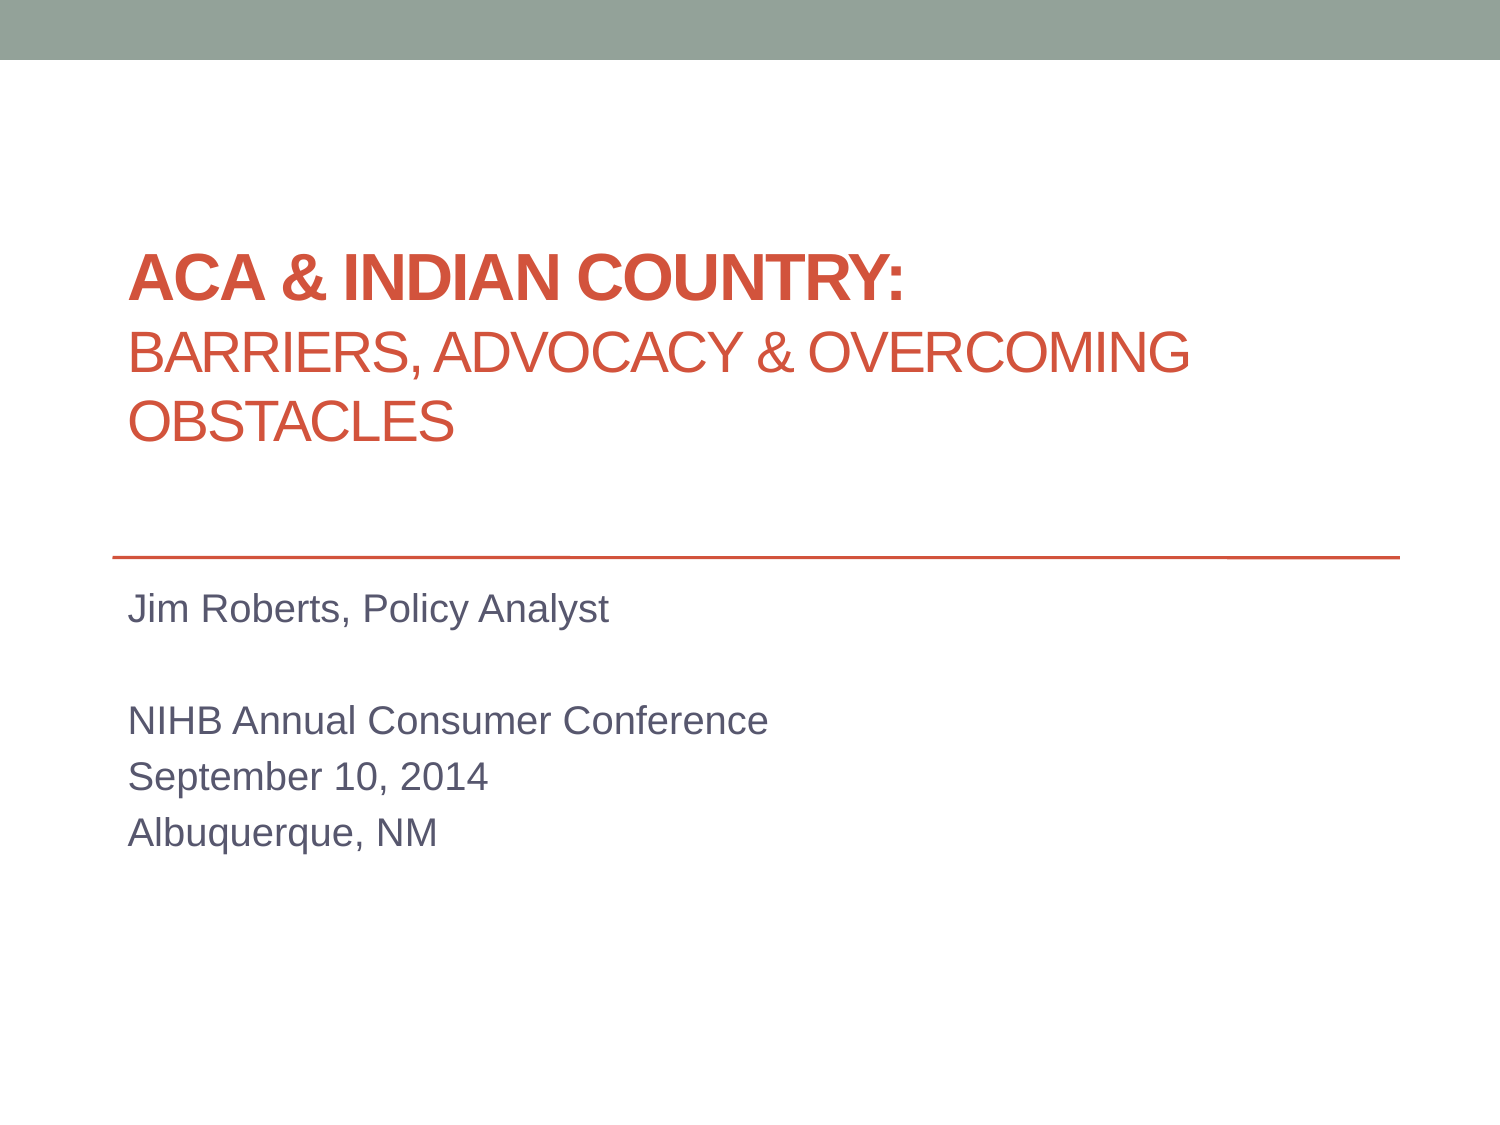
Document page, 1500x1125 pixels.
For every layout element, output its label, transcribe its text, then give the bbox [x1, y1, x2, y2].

title ACA & Indian country: Barriers, Advocacy & Overcoming Obstacles [112, 224, 1400, 542]
subtitle Jim Roberts, Policy Analyst NIHB Annual Consumer Conference September 10, 2014 Albuquerque, NM [112, 575, 1163, 863]
